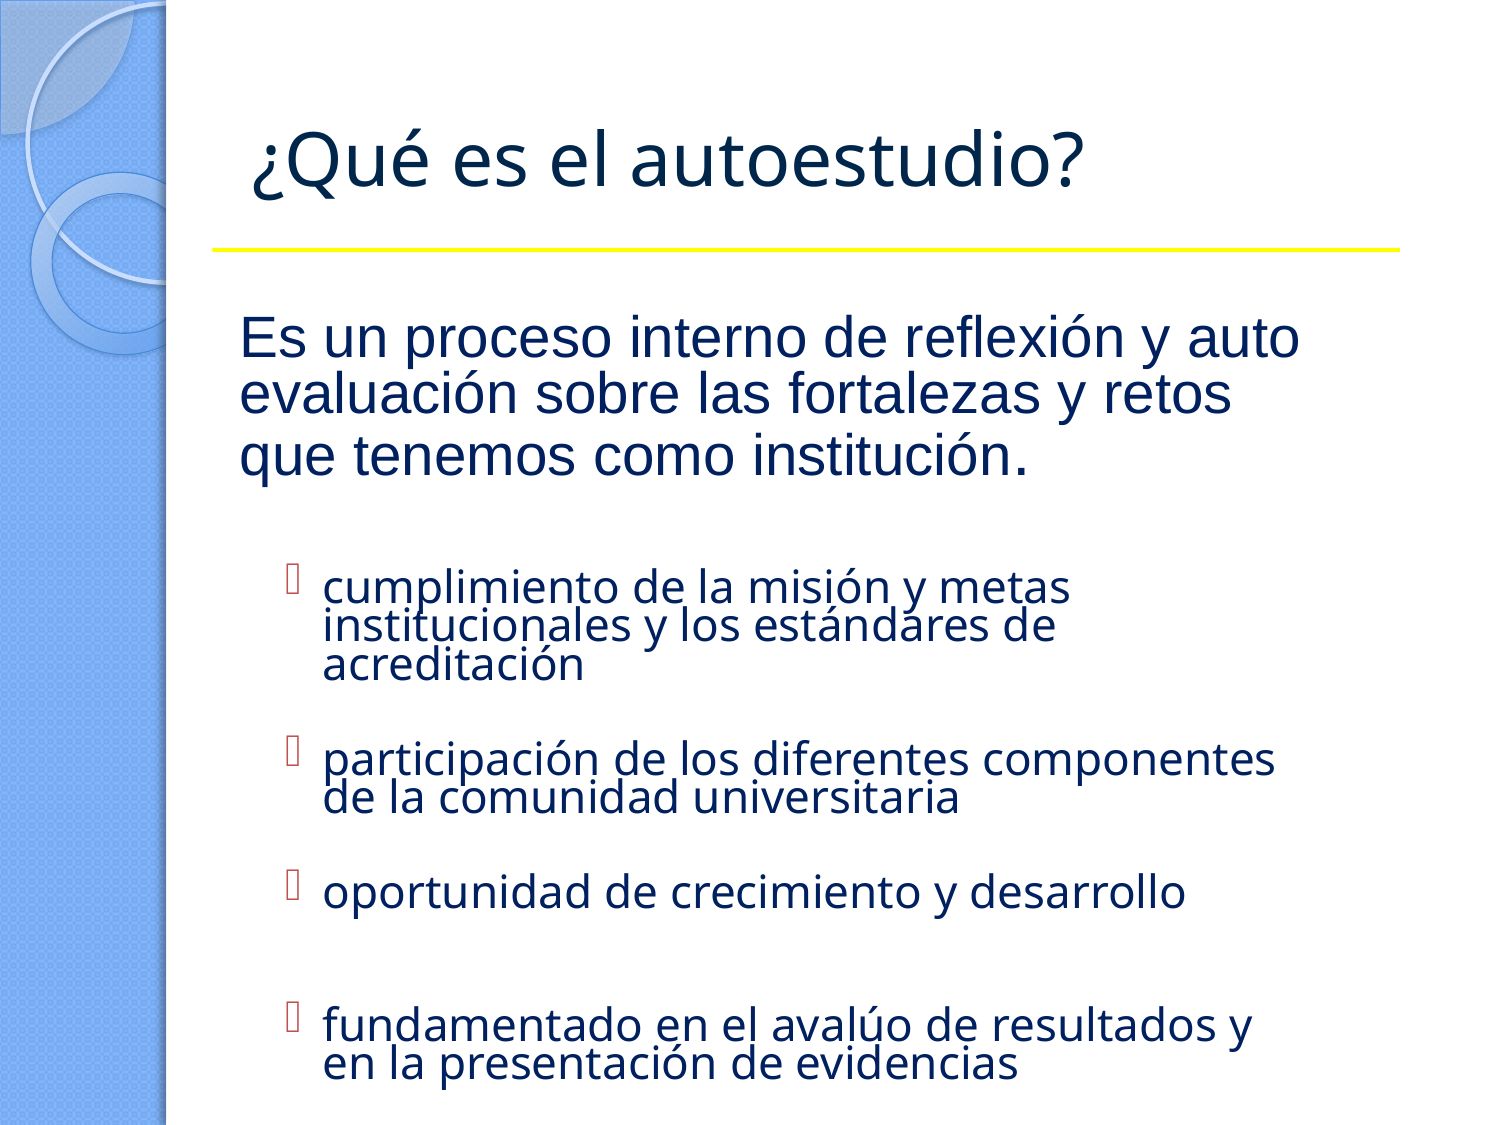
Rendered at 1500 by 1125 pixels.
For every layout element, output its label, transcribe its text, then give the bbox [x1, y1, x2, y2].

text_box Es un proceso interno de reflexión y auto evaluación sobre las fortalezas y retos que tenemos como institución. [224, 305, 1350, 496]
title ¿Qué es el autoestudio? [237, 63, 1425, 250]
list cumplimiento de la misión y metas institucionales y los estándares de acreditación participación de los diferentes componentes de la comunidad universitaria oportunidad de crecimiento y desarrollo fundamentado en el avalúo de resultados y en la presentación de evidencias [162, 500, 1300, 1075]
